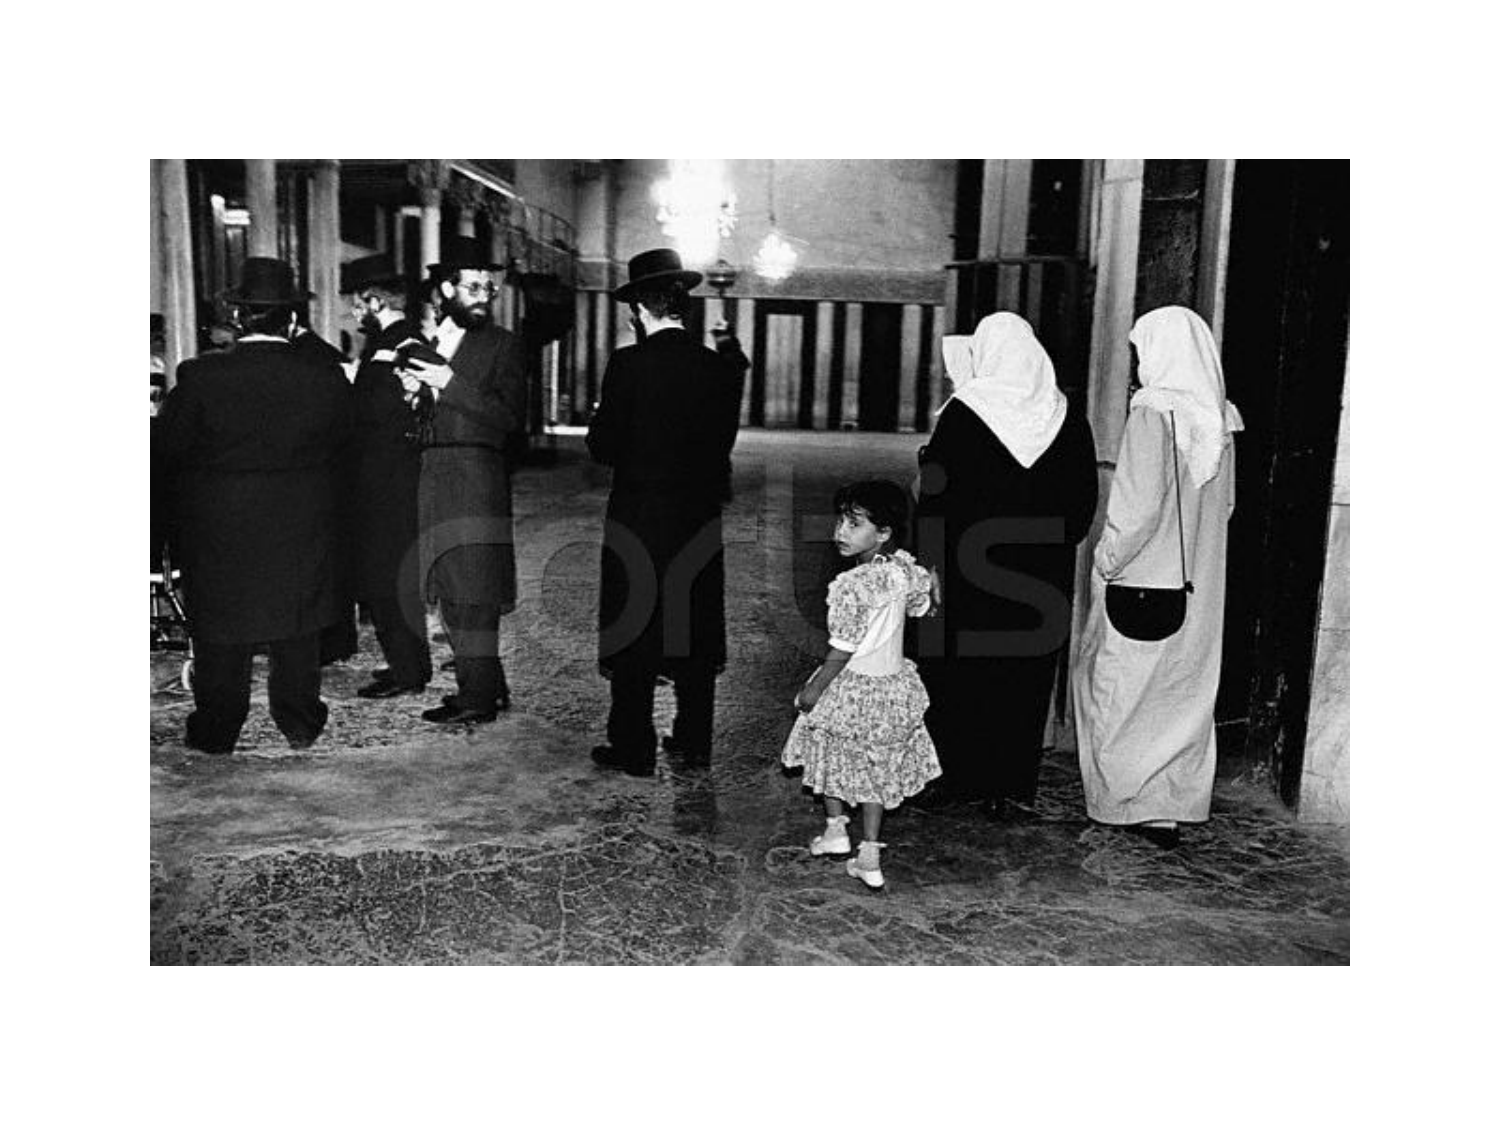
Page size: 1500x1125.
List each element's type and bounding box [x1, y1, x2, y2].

picture [149, 159, 1351, 966]
